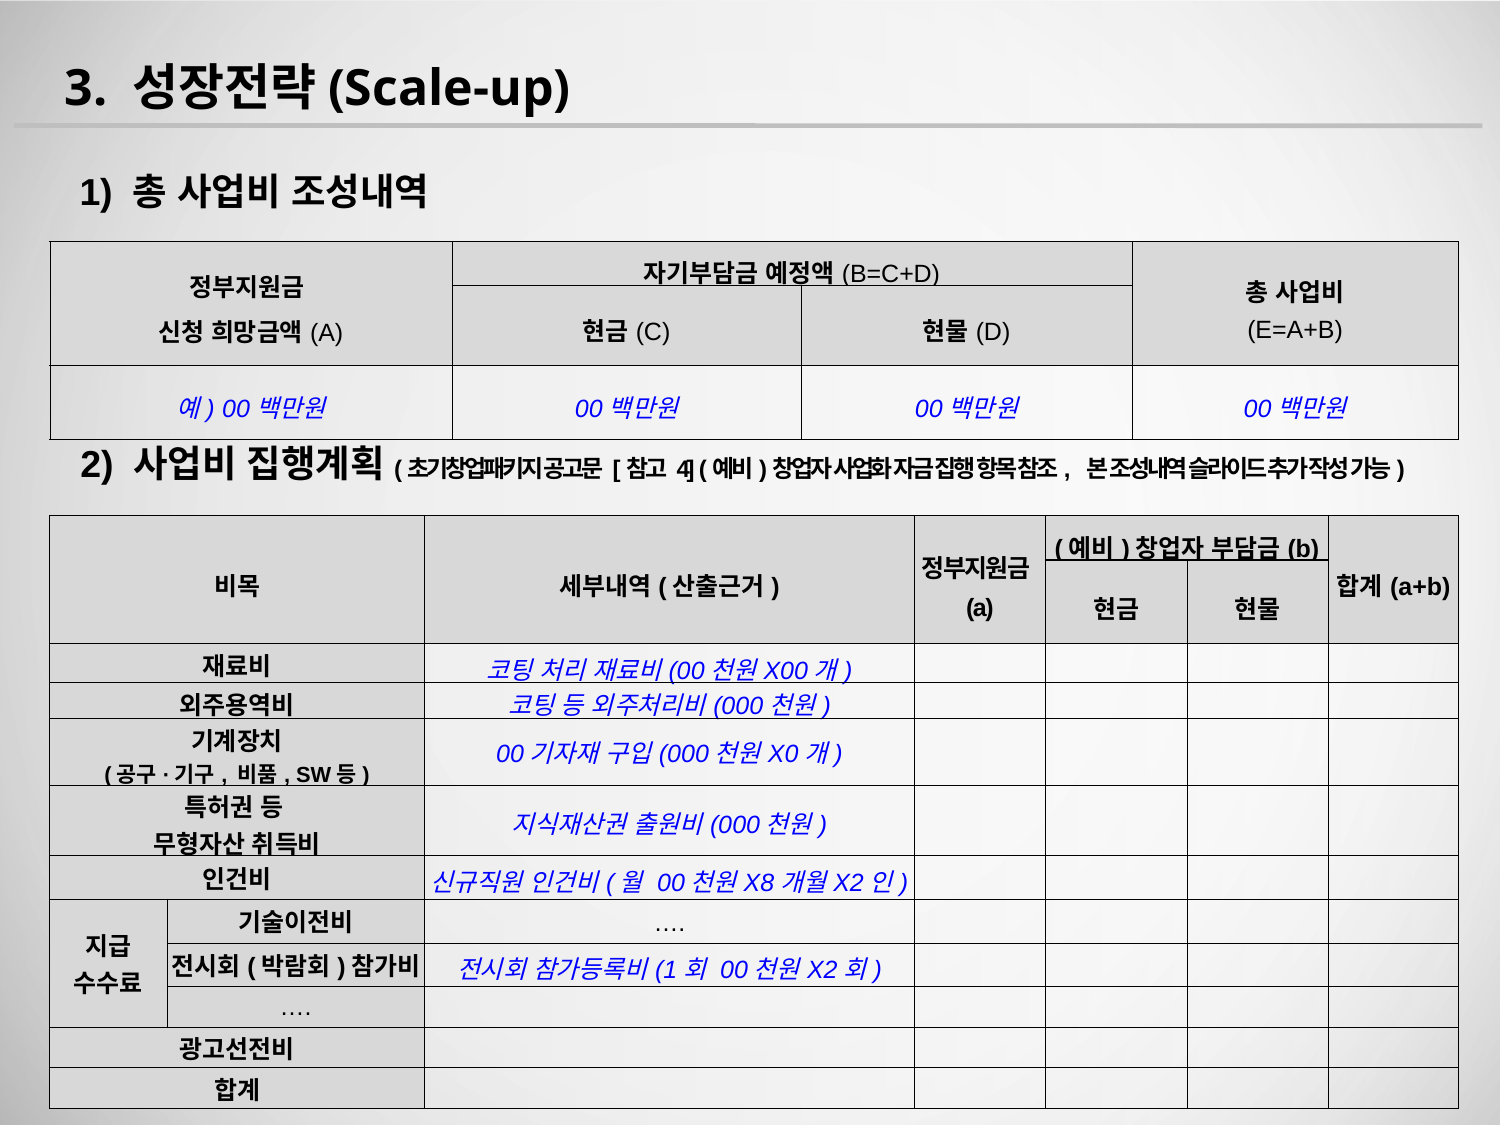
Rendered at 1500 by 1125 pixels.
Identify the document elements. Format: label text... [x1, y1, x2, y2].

table_cell [1188, 856, 1328, 899]
table_header (예비)창업자 부담금(b) [1046, 516, 1328, 559]
table_cell [1188, 944, 1328, 986]
table_cell …. [425, 900, 914, 943]
table_cell [1046, 719, 1187, 785]
table_cell [1046, 644, 1187, 682]
table_cell [1046, 900, 1187, 943]
table_cell [1188, 987, 1328, 1027]
table_cell [1329, 900, 1458, 943]
table_cell [915, 683, 1045, 718]
table_cell 기계장치 (공구·기구, 비품, SW등) [50, 719, 424, 785]
table_cell [1329, 987, 1458, 1027]
text_box 1) 총 사업비 조성내역 [64, 160, 1483, 221]
table_cell [1046, 856, 1187, 899]
table_cell [915, 1028, 1045, 1067]
table_header 정부지원금 신청 희망금액(A) [51, 242, 452, 365]
table_cell [1188, 683, 1328, 718]
table_cell [1188, 1028, 1328, 1067]
table_cell 전시회(박람회)참가비 [168, 944, 424, 986]
table_cell [915, 644, 1045, 682]
table_cell 지식재산권 출원비(000천원) [425, 786, 914, 855]
table_cell 신규직원 인건비(월 00천원X8개월X2인) [425, 856, 914, 899]
table_cell [1188, 1068, 1328, 1108]
table_cell [1046, 987, 1187, 1027]
table_cell [1329, 786, 1458, 855]
table_cell 광고선전비 [50, 1028, 424, 1067]
table_cell [1329, 1068, 1458, 1108]
table_cell [1329, 644, 1458, 682]
table_header 정부지원금(a) [915, 516, 1045, 643]
table_cell [915, 786, 1045, 855]
table_header 합계(a+b) [1329, 516, 1458, 643]
table_cell [915, 856, 1045, 899]
table_cell 현금(C) [453, 286, 801, 365]
table_cell [915, 900, 1045, 943]
table_cell 00백만원 [802, 366, 1132, 432]
table_cell 전시회 참가등록비(1회 00천원X2회) [425, 944, 914, 986]
table_cell [1046, 786, 1187, 855]
table_cell 코팅 처리 재료비(00천원X00개) [425, 644, 914, 682]
table_cell [915, 944, 1045, 986]
table_cell [425, 987, 914, 1027]
table_cell 현물(D) [802, 286, 1132, 365]
table_header 세부내역(산출근거) [425, 516, 914, 643]
table_cell [915, 1068, 1045, 1108]
table_cell [1188, 644, 1328, 682]
text_box 3. 성장전략(Scale-up) [49, 47, 1483, 123]
table_cell 00백만원 [1133, 366, 1458, 432]
table_cell [1329, 683, 1458, 718]
table_cell 기술이전비 [168, 900, 424, 943]
table_cell 인건비 [50, 856, 424, 899]
text_box 2) 사업비 집행계획(초기창업패키지 공고문 [참고 4] (예비)창업자 사업화 자금 집행 항목 참조, 본 조성내역 슬라이드 추가 작성 가능) [65, 432, 1500, 493]
table_cell [1188, 900, 1328, 943]
table_cell 재료비 [50, 644, 424, 682]
table_cell [915, 719, 1045, 785]
table_cell [1329, 944, 1458, 986]
table_cell [915, 987, 1045, 1027]
table_header 비목 [50, 516, 424, 643]
table_cell [1329, 1028, 1458, 1067]
table_cell [1046, 1068, 1187, 1108]
table_cell [425, 1068, 914, 1108]
table_cell [1329, 719, 1458, 785]
table_cell 00백만원 [453, 366, 801, 432]
table_cell …. [168, 987, 424, 1027]
table_cell 지급 수수료 [50, 900, 167, 1027]
table_cell 특허권 등 무형자산 취득비 [50, 786, 424, 855]
table_cell 예) 00백만원 [51, 366, 452, 439]
table_cell [1046, 683, 1187, 718]
table_cell [1046, 944, 1187, 986]
table_cell 00기자재 구입(000천원X0개) [425, 719, 914, 785]
table_header 총 사업비 (E=A+B) [1133, 242, 1458, 365]
table_cell 현금 [1046, 561, 1187, 643]
table_cell [1188, 719, 1328, 785]
table_cell 코팅 등 외주처리비(000천원) [425, 683, 914, 718]
table_cell [1188, 786, 1328, 855]
table_header 자기부담금 예정액(B=C+D) [453, 242, 1132, 285]
table_cell 외주용역비 [50, 683, 424, 718]
table_cell 현물 [1188, 561, 1328, 643]
table_cell [1329, 856, 1458, 899]
table_cell 합계 [50, 1068, 424, 1108]
table_cell [425, 1028, 914, 1067]
table_cell [1046, 1028, 1187, 1067]
